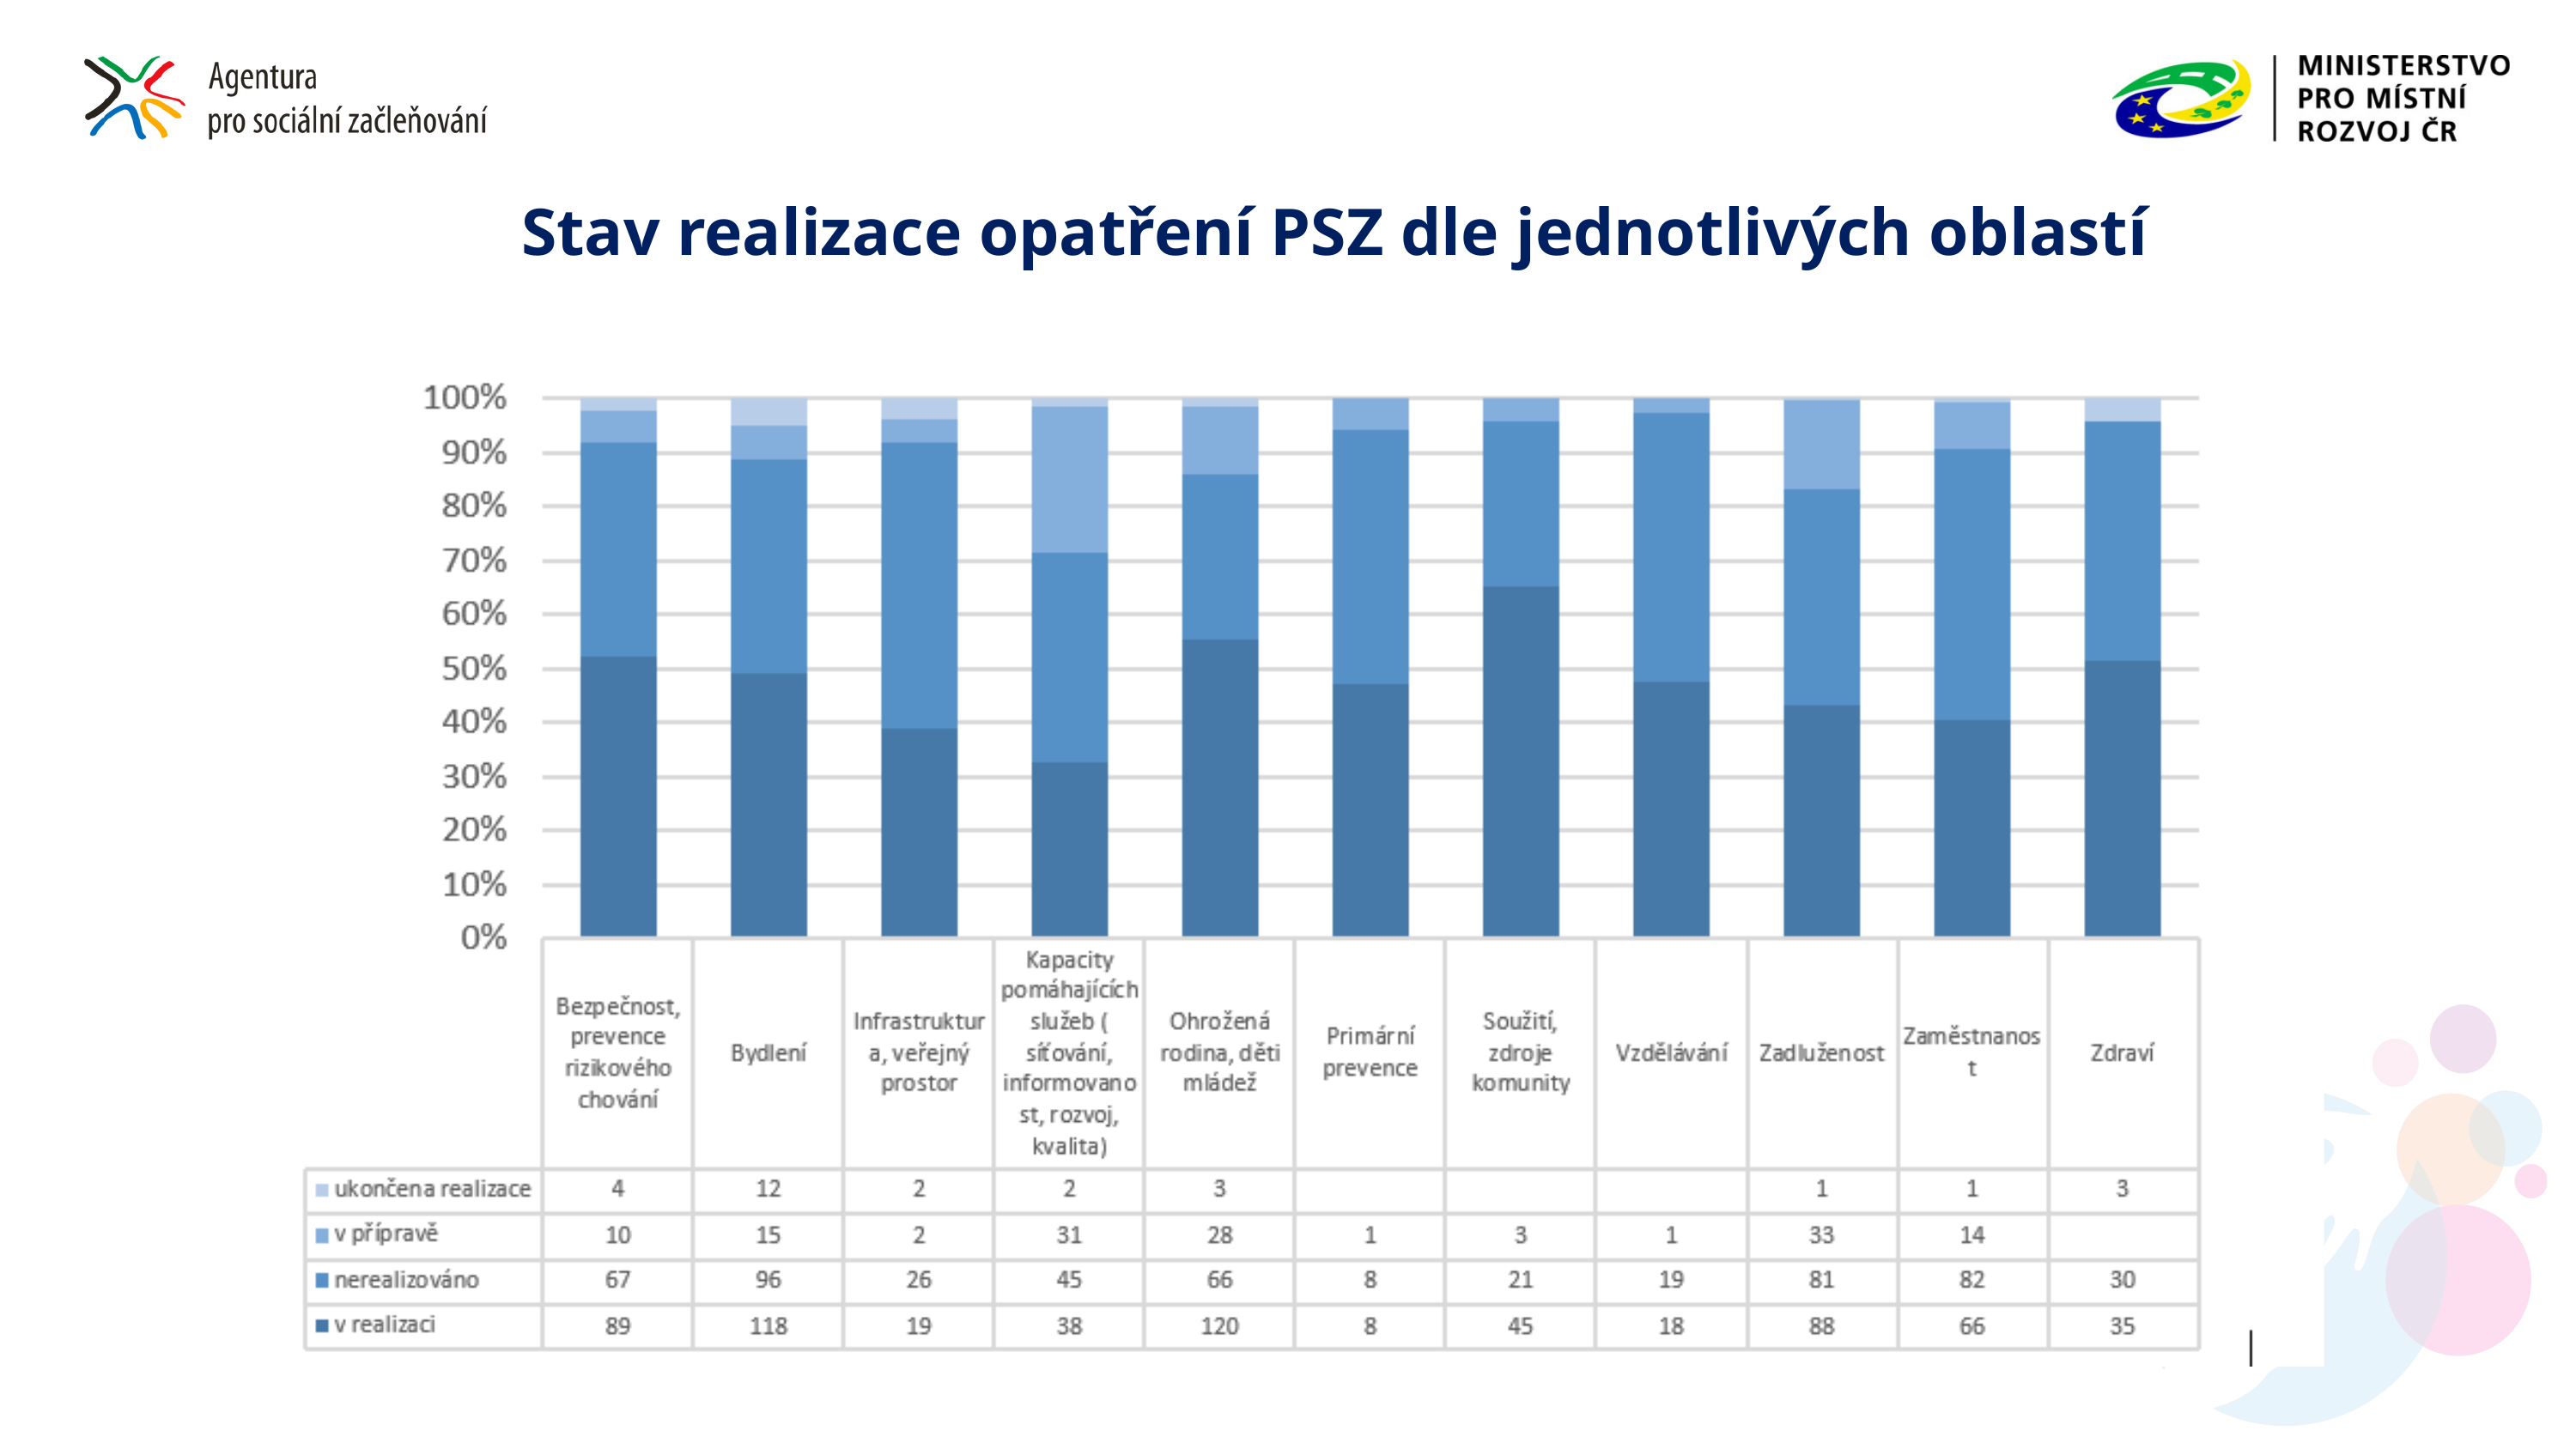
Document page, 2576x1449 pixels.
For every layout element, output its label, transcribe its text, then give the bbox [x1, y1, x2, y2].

picture [183, 286, 2324, 1367]
picture [2111, 55, 2510, 142]
picture [66, 38, 505, 159]
title Stav realizace opatření PSZ dle jednotlivých oblastí [346, 150, 2324, 286]
